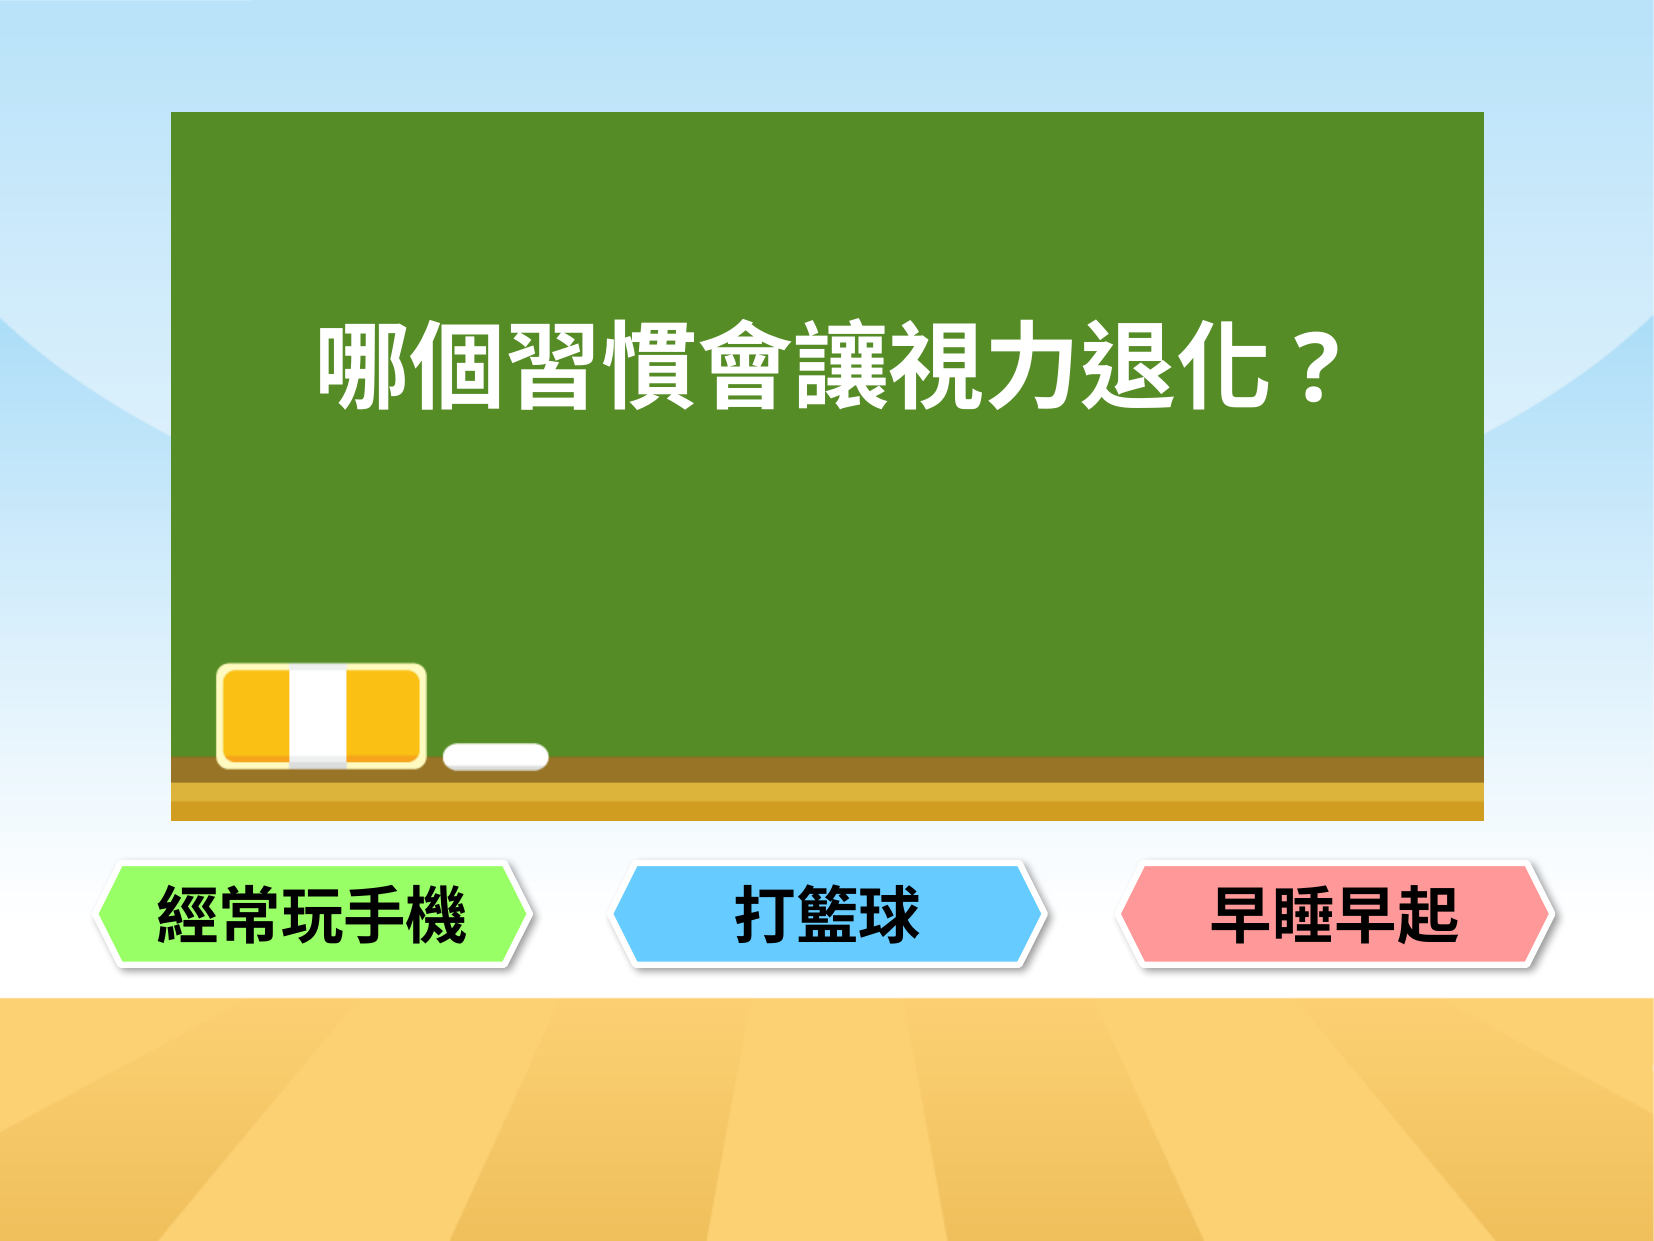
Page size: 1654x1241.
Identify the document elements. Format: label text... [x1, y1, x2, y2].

text_box 早睡早起 [1115, 860, 1555, 967]
text_box 經常玩手機 [93, 860, 532, 967]
picture [0, 0, 1654, 1241]
text_box 打籃球 [607, 860, 1047, 967]
